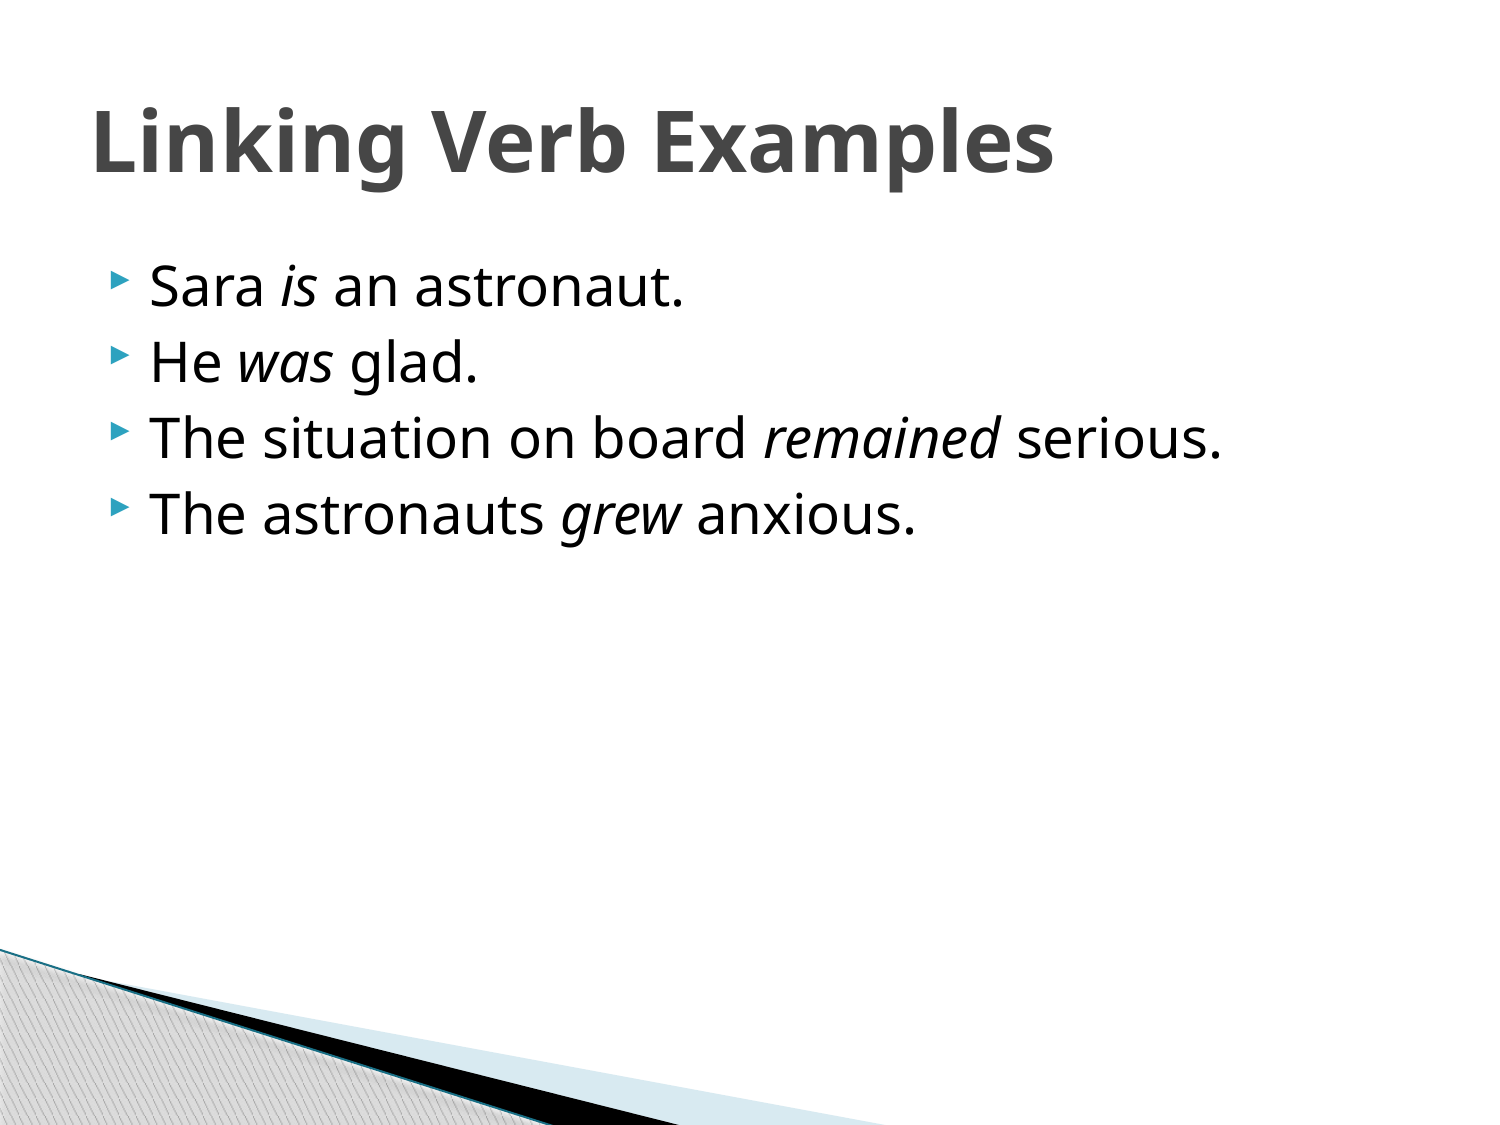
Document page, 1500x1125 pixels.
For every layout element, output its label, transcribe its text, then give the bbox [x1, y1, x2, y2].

title Linking Verb Examples [75, 45, 1425, 233]
list Sara is an astronaut. He was glad. The situation on board remained serious. The astronauts grew anxious. [75, 243, 1425, 986]
